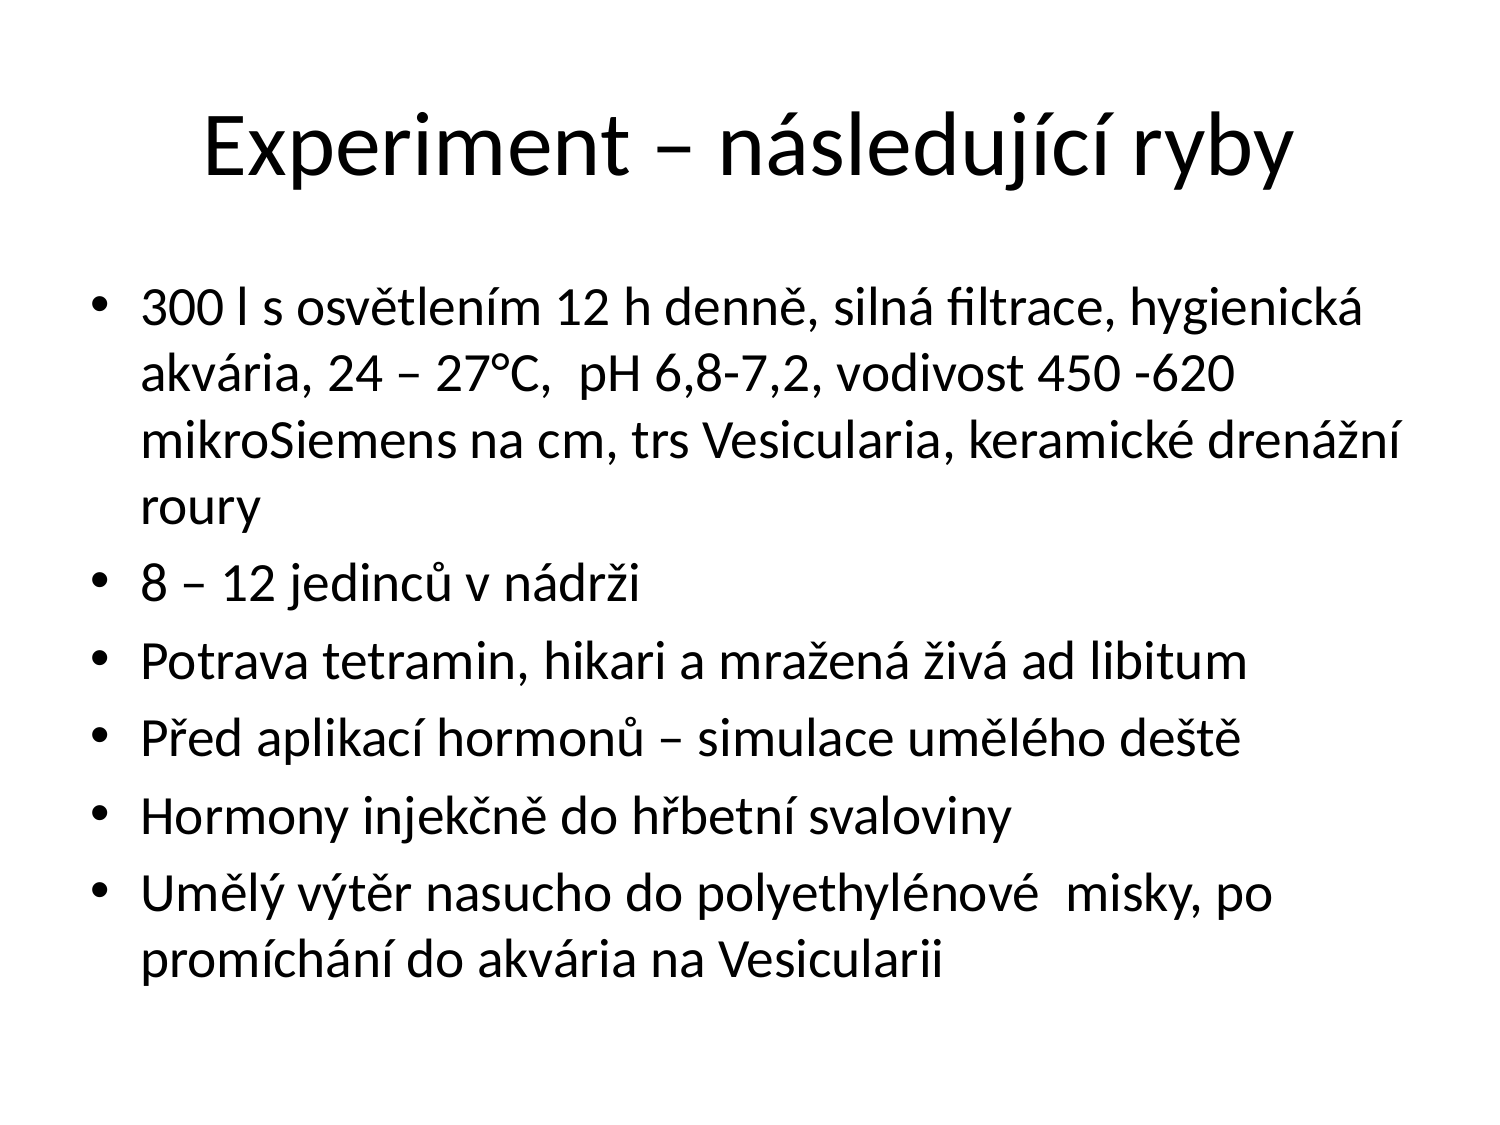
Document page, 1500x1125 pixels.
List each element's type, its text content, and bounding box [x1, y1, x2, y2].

title Experiment – následující ryby [75, 45, 1425, 233]
list 300 l s osvětlením 12 h denně, silná filtrace, hygienická akvária, 24 – 27°C, pH 6,8-7,2, vodivost 450 -620 mikroSiemens na cm, trs Vesicularia, keramické drenážní roury 8 – 12 jedinců v nádrži Potrava tetramin, hikari a mražená živá ad libitum Před aplikací hormonů – simulace umělého deště Hormony injekčně do hřbetní svaloviny Umělý výtěr nasucho do polyethylénové misky, po promíchání do akvária na Vesicularii [75, 262, 1425, 1005]
